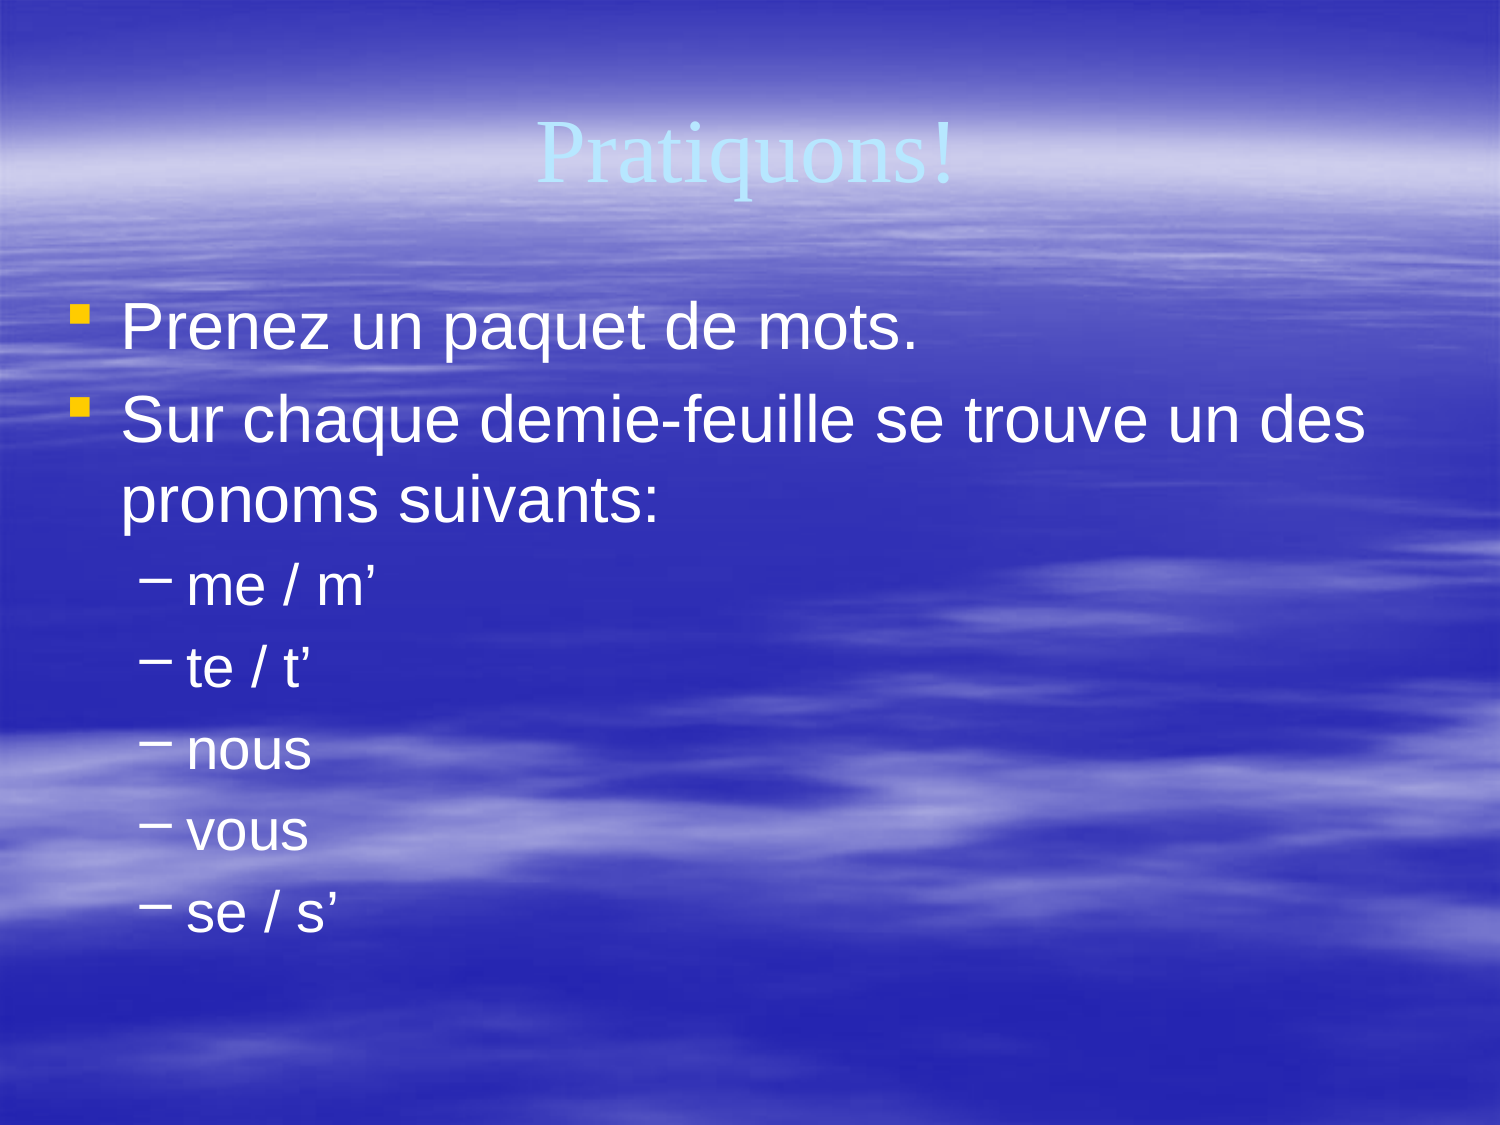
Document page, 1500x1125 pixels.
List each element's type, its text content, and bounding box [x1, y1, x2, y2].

title Pratiquons! [49, 37, 1446, 255]
list Prenez un paquet de mots. Sur chaque demie-feuille se trouve un des pronoms suivants: me / m’ te / t’ nous vous se / s’ [49, 275, 1451, 1001]
